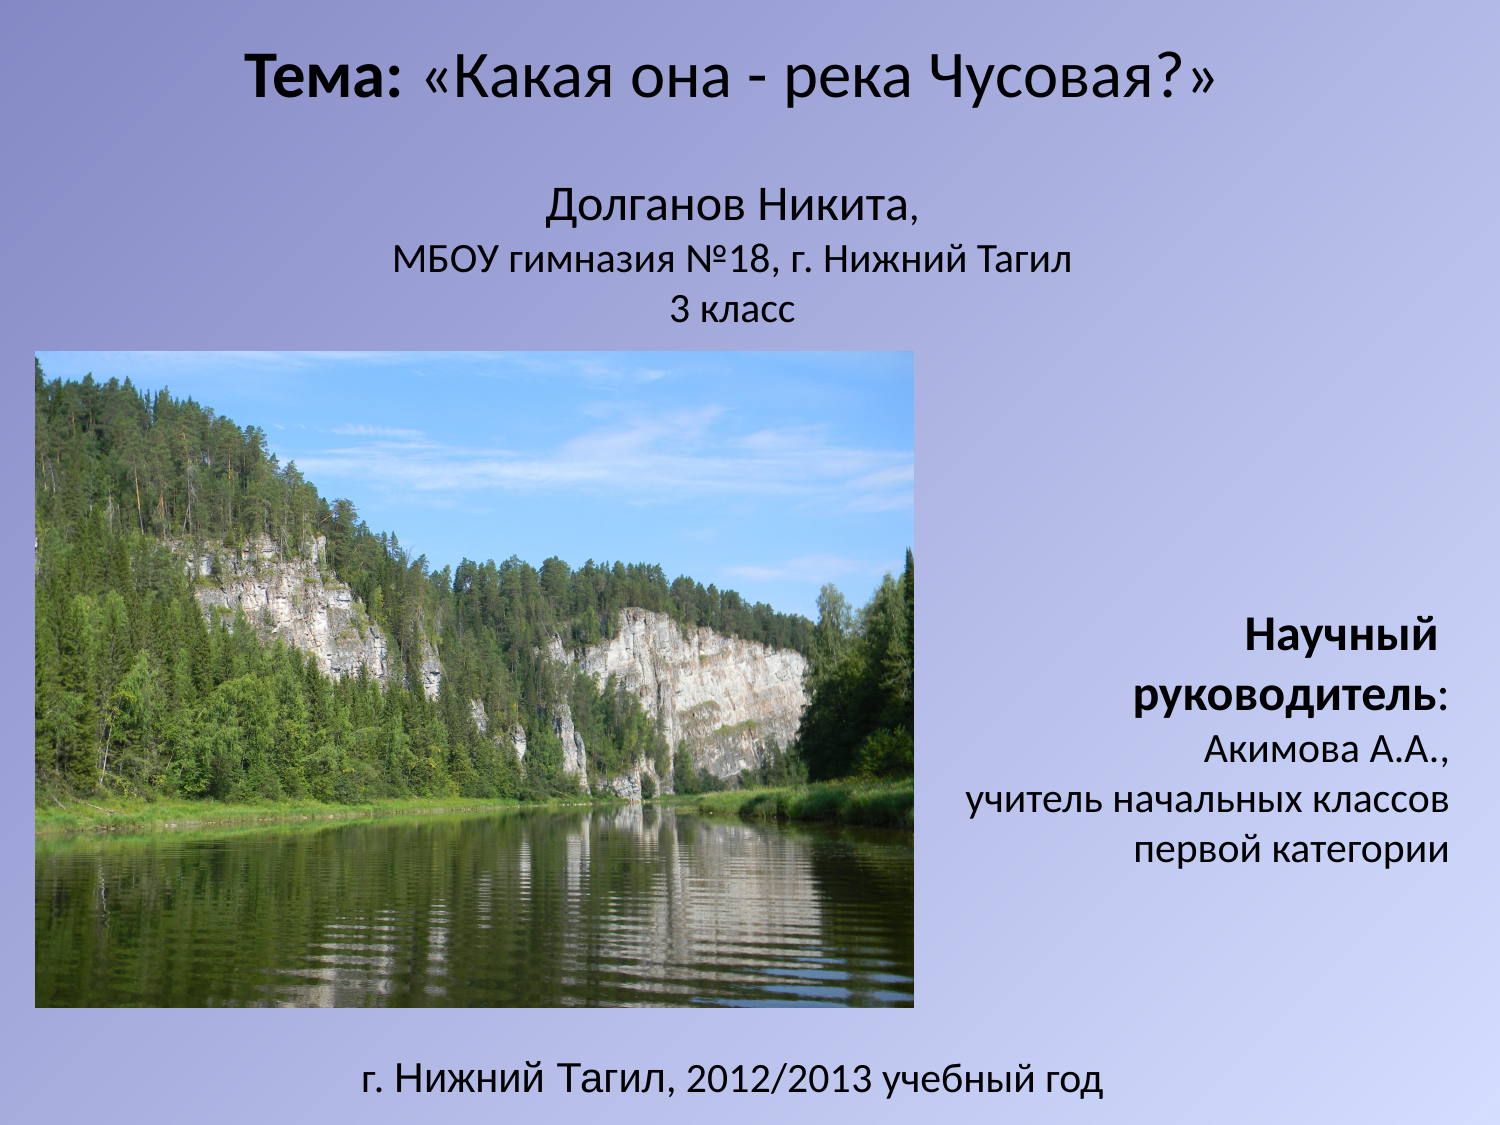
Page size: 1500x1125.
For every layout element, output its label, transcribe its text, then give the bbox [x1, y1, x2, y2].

text_box Тема: «Какая она - река Чусовая?» Долганов Никита, МБОУ гимназия №18, г. Нижний Тагил 3 класс Научный руководитель: Акимова А.А., учитель начальных классов первой категории г. Нижний Тагил, 2012/2013 учебный год [0, 23, 1465, 1109]
picture [34, 351, 915, 1009]
